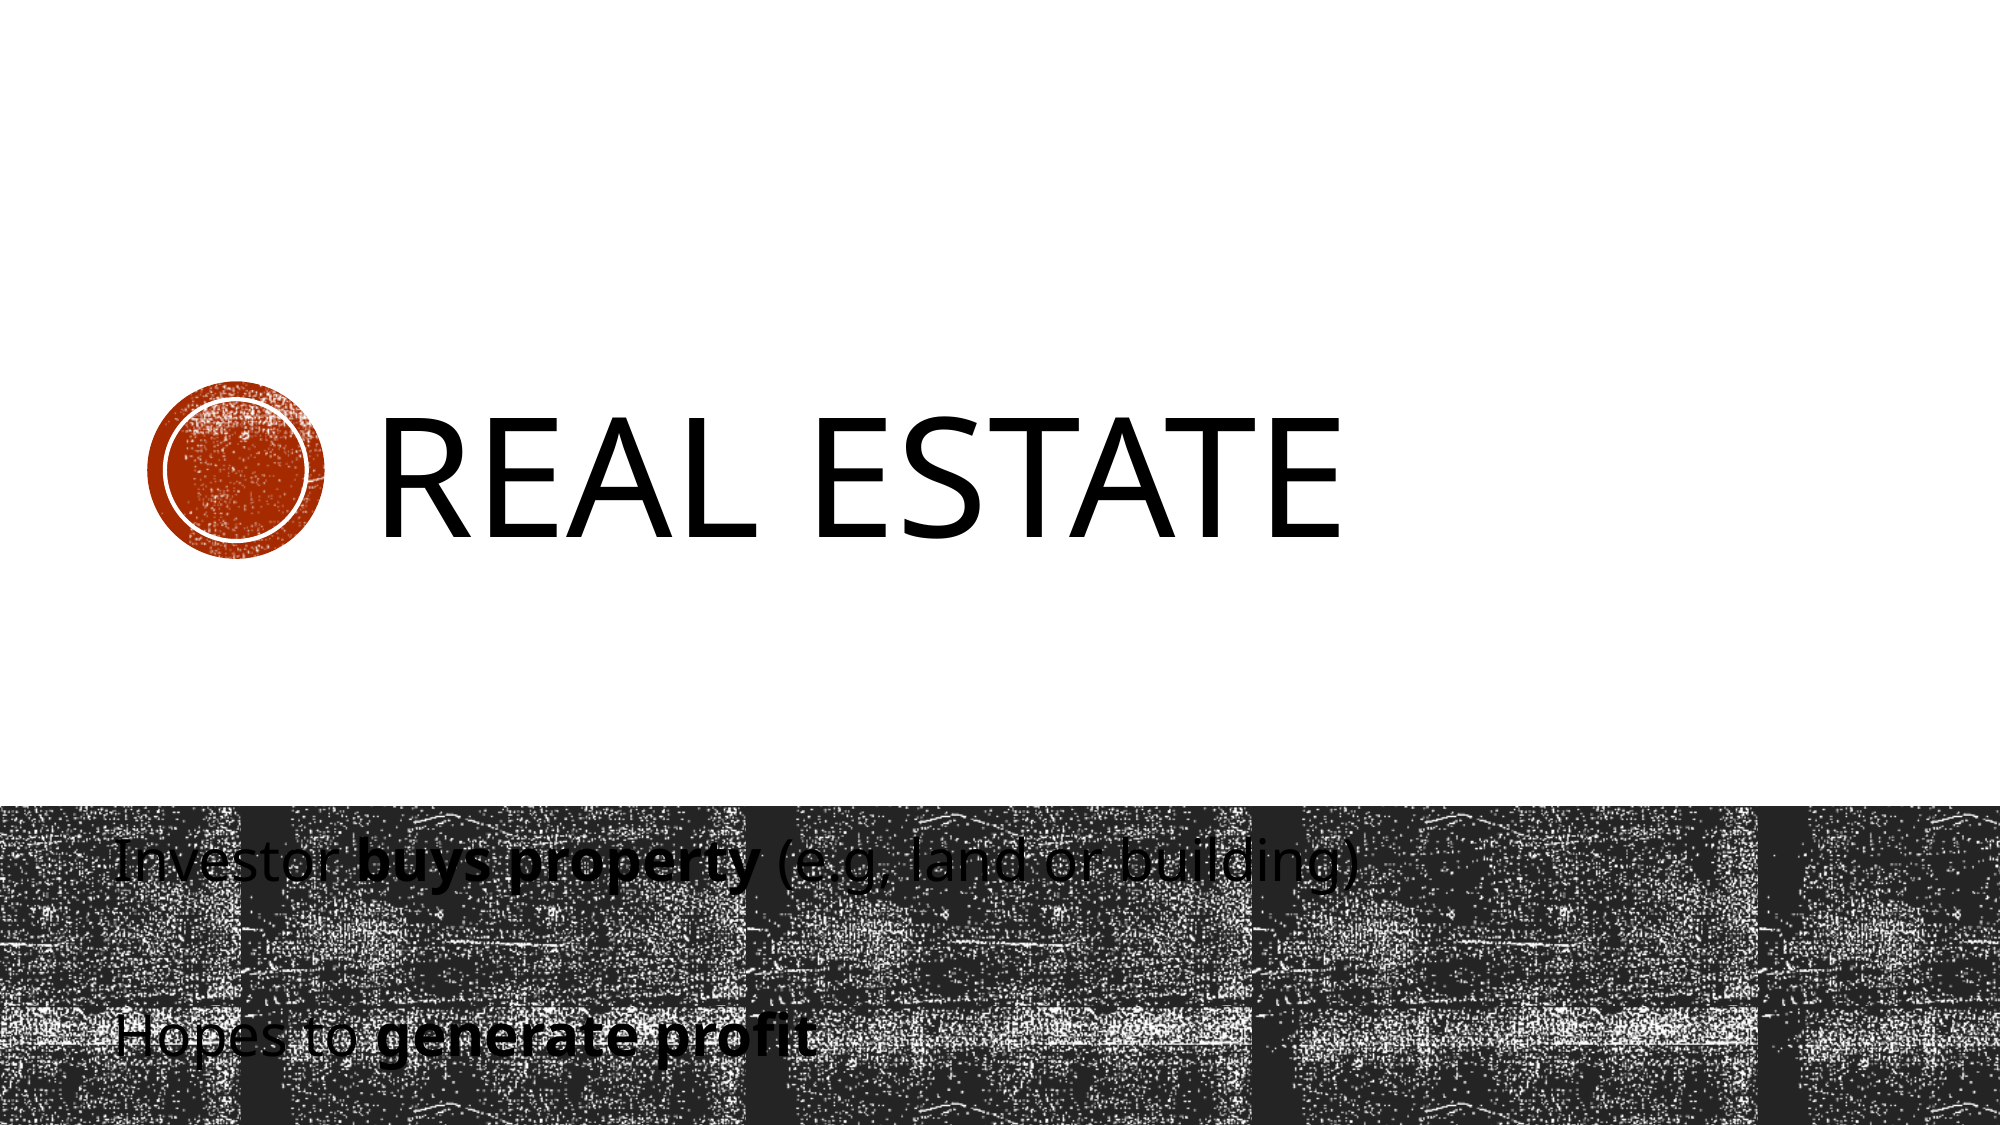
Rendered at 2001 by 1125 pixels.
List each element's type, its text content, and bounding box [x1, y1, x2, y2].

title Real Estate [355, 201, 1878, 779]
list Investor buys property (e.g, land or building) Hopes to generate profit [98, 823, 1841, 1099]
